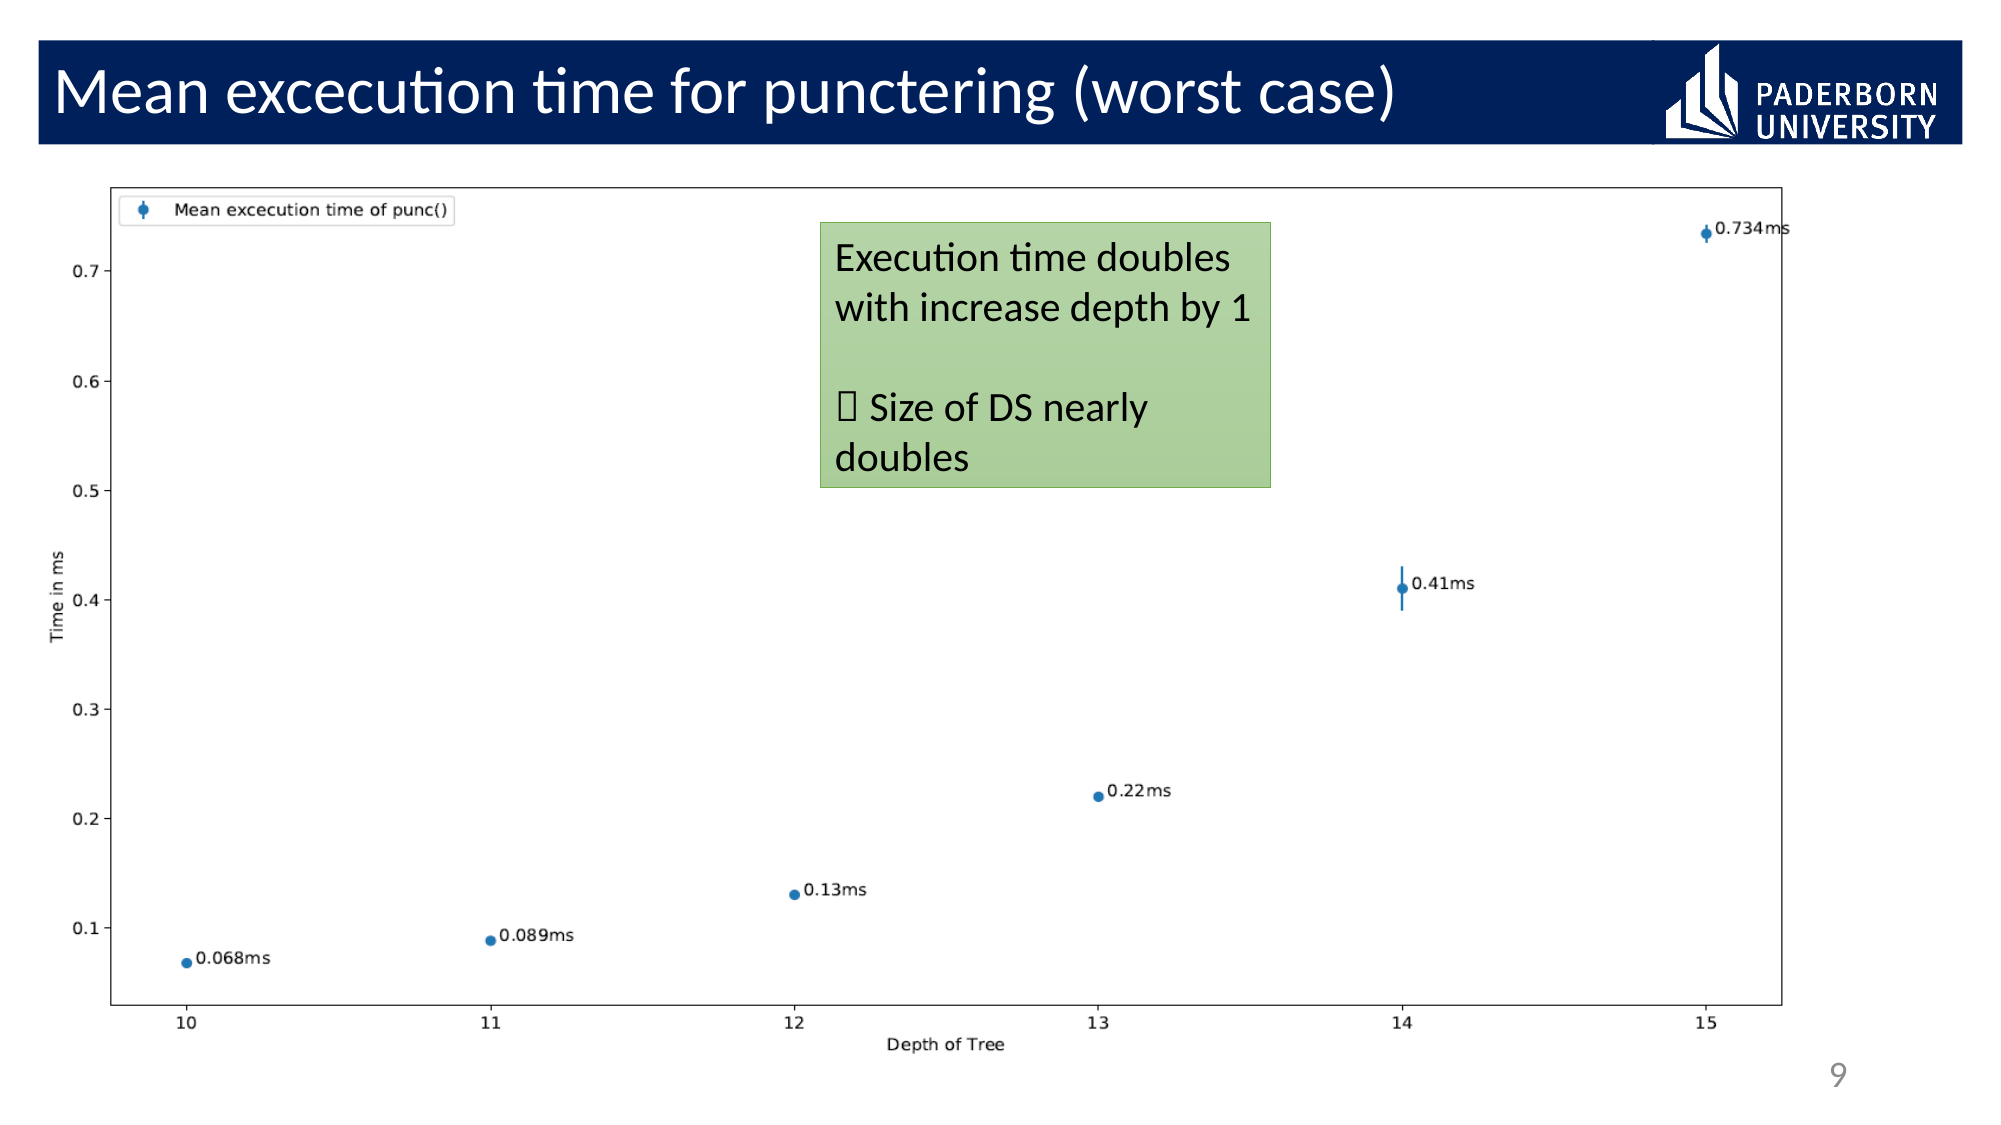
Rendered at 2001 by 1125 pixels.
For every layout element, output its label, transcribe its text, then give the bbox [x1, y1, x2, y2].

title Mean excecution time for punctering (worst case) [38, 40, 1655, 145]
slide_number 9 [1412, 1042, 1863, 1103]
picture [38, 169, 1792, 1056]
picture [1666, 43, 1936, 139]
